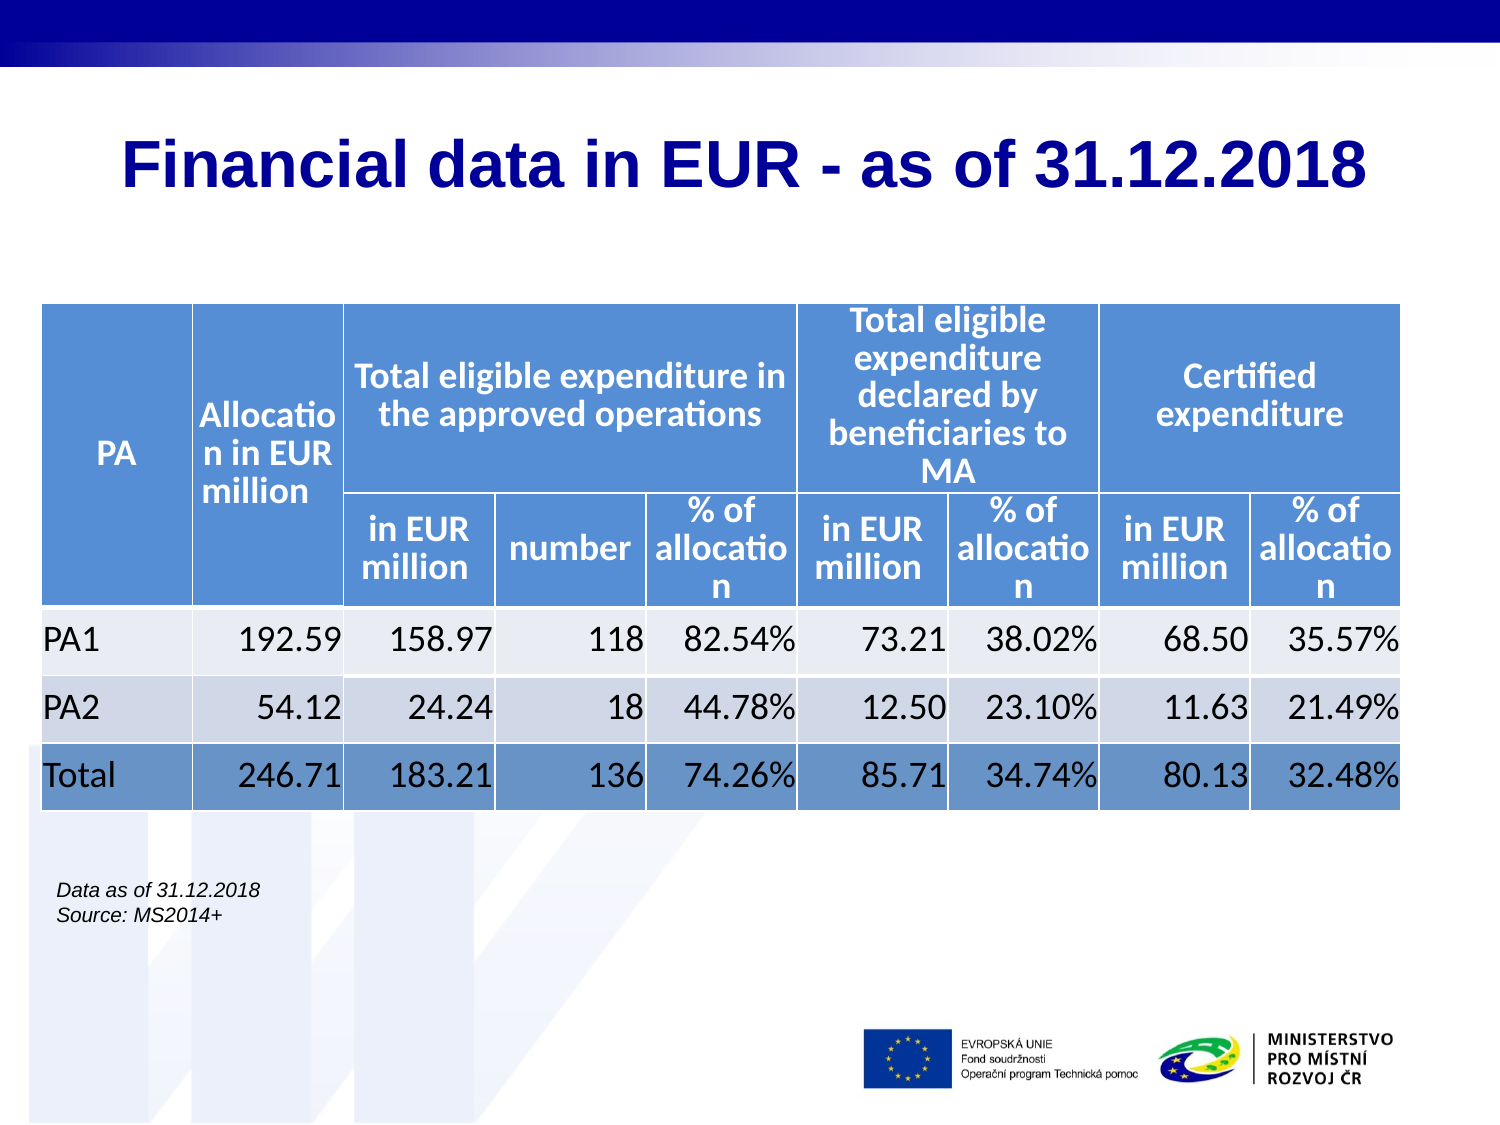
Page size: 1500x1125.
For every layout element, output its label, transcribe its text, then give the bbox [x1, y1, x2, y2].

table_cell 38.02% [949, 610, 1098, 674]
table_cell 246.71 [193, 744, 343, 810]
table_cell 11.63 [1100, 678, 1249, 742]
table_header Allocation in EUR million [193, 304, 343, 605]
table_cell in EUR million [1100, 494, 1249, 606]
table_cell 73.21 [798, 610, 947, 674]
text_box Data as of 31.12.2018 Source: MS2014+ [41, 869, 443, 935]
table_cell 80.13 [1100, 744, 1249, 810]
table_cell 21.49% [1251, 678, 1400, 742]
table_cell 32.48% [1251, 744, 1400, 810]
table_cell PA1 [42, 610, 192, 675]
table_cell 85.71 [798, 744, 947, 810]
table_cell 12.50 [798, 678, 947, 742]
table_cell 136 [496, 744, 645, 810]
table_cell 44.78% [647, 678, 796, 742]
table_header PA [42, 304, 192, 605]
picture [29, 302, 1412, 1125]
table_cell 23.10% [949, 678, 1098, 742]
table_header Certified expenditure [1100, 304, 1400, 492]
table_cell 74.26% [647, 744, 796, 810]
table_cell Total [42, 744, 192, 810]
table_cell 34.74% [949, 744, 1098, 810]
table_header Total eligible expenditure in the approved operations [344, 304, 796, 492]
table_cell number [496, 494, 645, 606]
table_cell PA2 [42, 676, 192, 742]
title Financial data in EUR - as of 31.12.2018 [64, 113, 1425, 244]
table_cell 158.97 [344, 610, 494, 674]
table_cell % of allocation [1251, 494, 1400, 606]
table_cell 24.24 [344, 678, 494, 742]
table_cell in EUR million [344, 494, 494, 606]
table_cell 35.57% [1251, 610, 1400, 674]
table_cell in EUR million [798, 494, 947, 606]
table_cell 82.54% [647, 610, 796, 674]
table_cell 68.50 [1100, 610, 1249, 674]
table_header Total eligible expenditure declared by beneficiaries to MA [798, 304, 1098, 492]
table_cell 54.12 [193, 676, 343, 742]
table_cell % of allocation [647, 494, 796, 606]
table_cell 192.59 [193, 610, 343, 675]
table_cell 18 [496, 678, 645, 742]
table_cell 118 [496, 610, 645, 674]
table_cell 183.21 [344, 744, 494, 810]
table_cell % of allocation [949, 494, 1098, 606]
